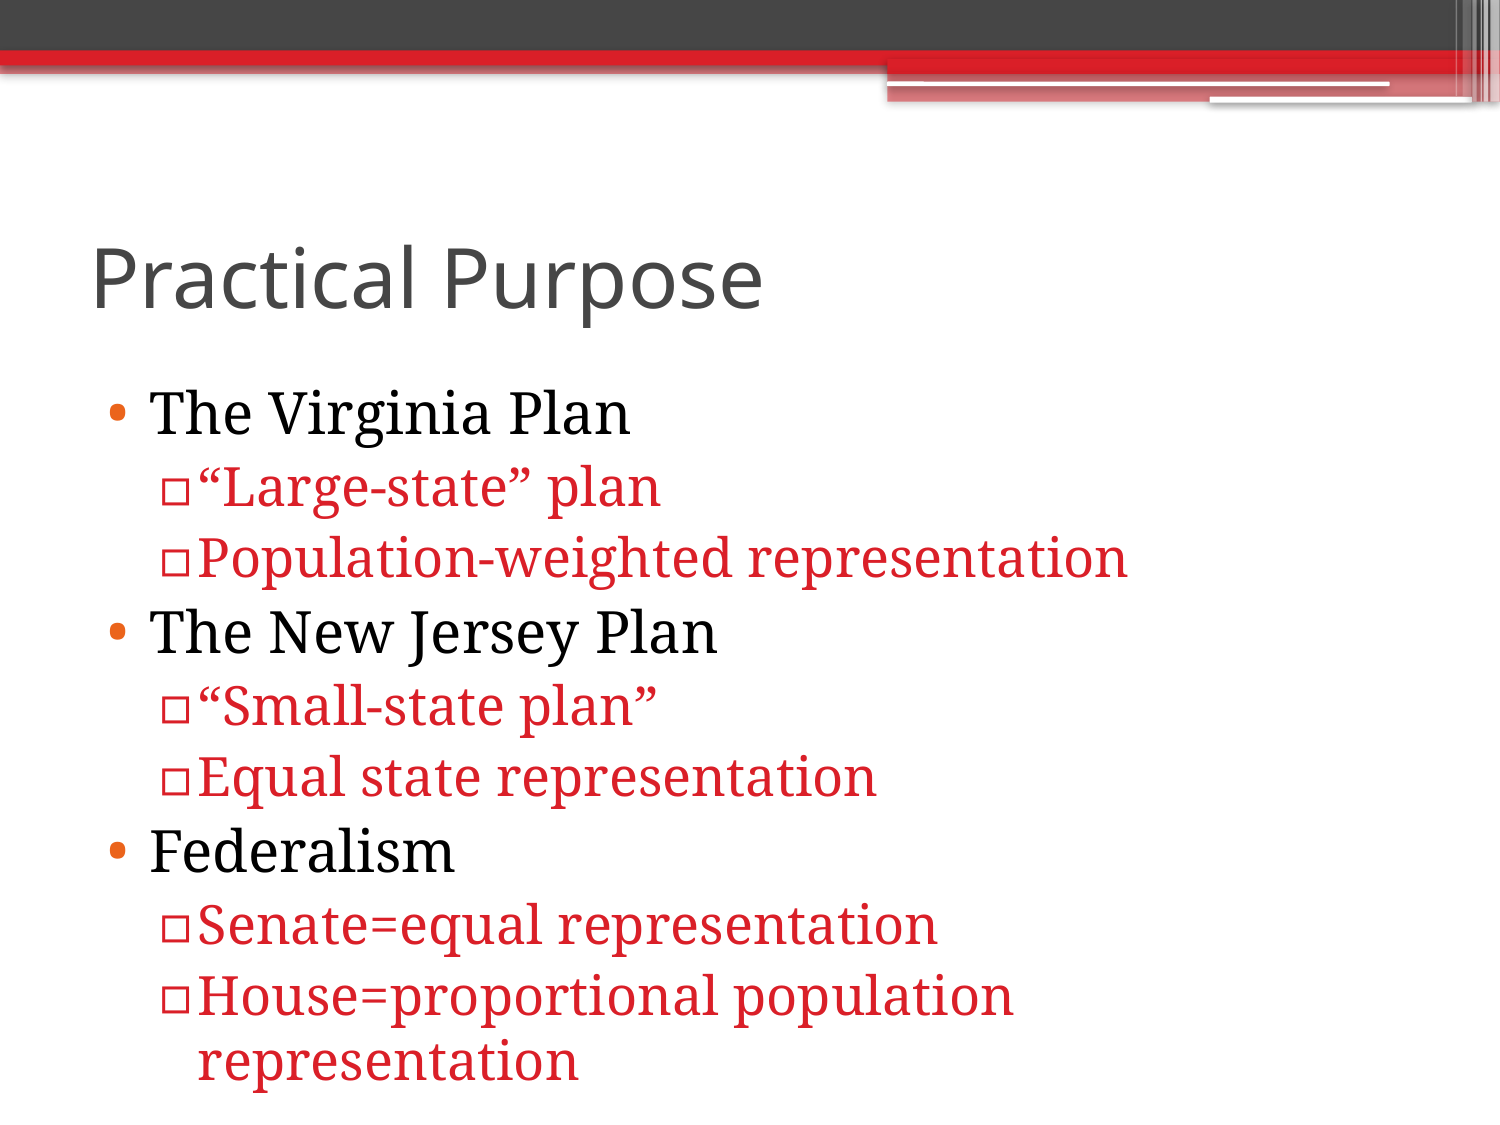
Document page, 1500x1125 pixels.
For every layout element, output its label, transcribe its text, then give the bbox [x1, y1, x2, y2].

title Practical Purpose [75, 187, 1425, 363]
list The Virginia Plan “Large-state” plan Population-weighted representation The New Jersey Plan “Small-state plan” Equal state representation Federalism Senate=equal representation House=proportional population representation [75, 368, 1425, 1079]
